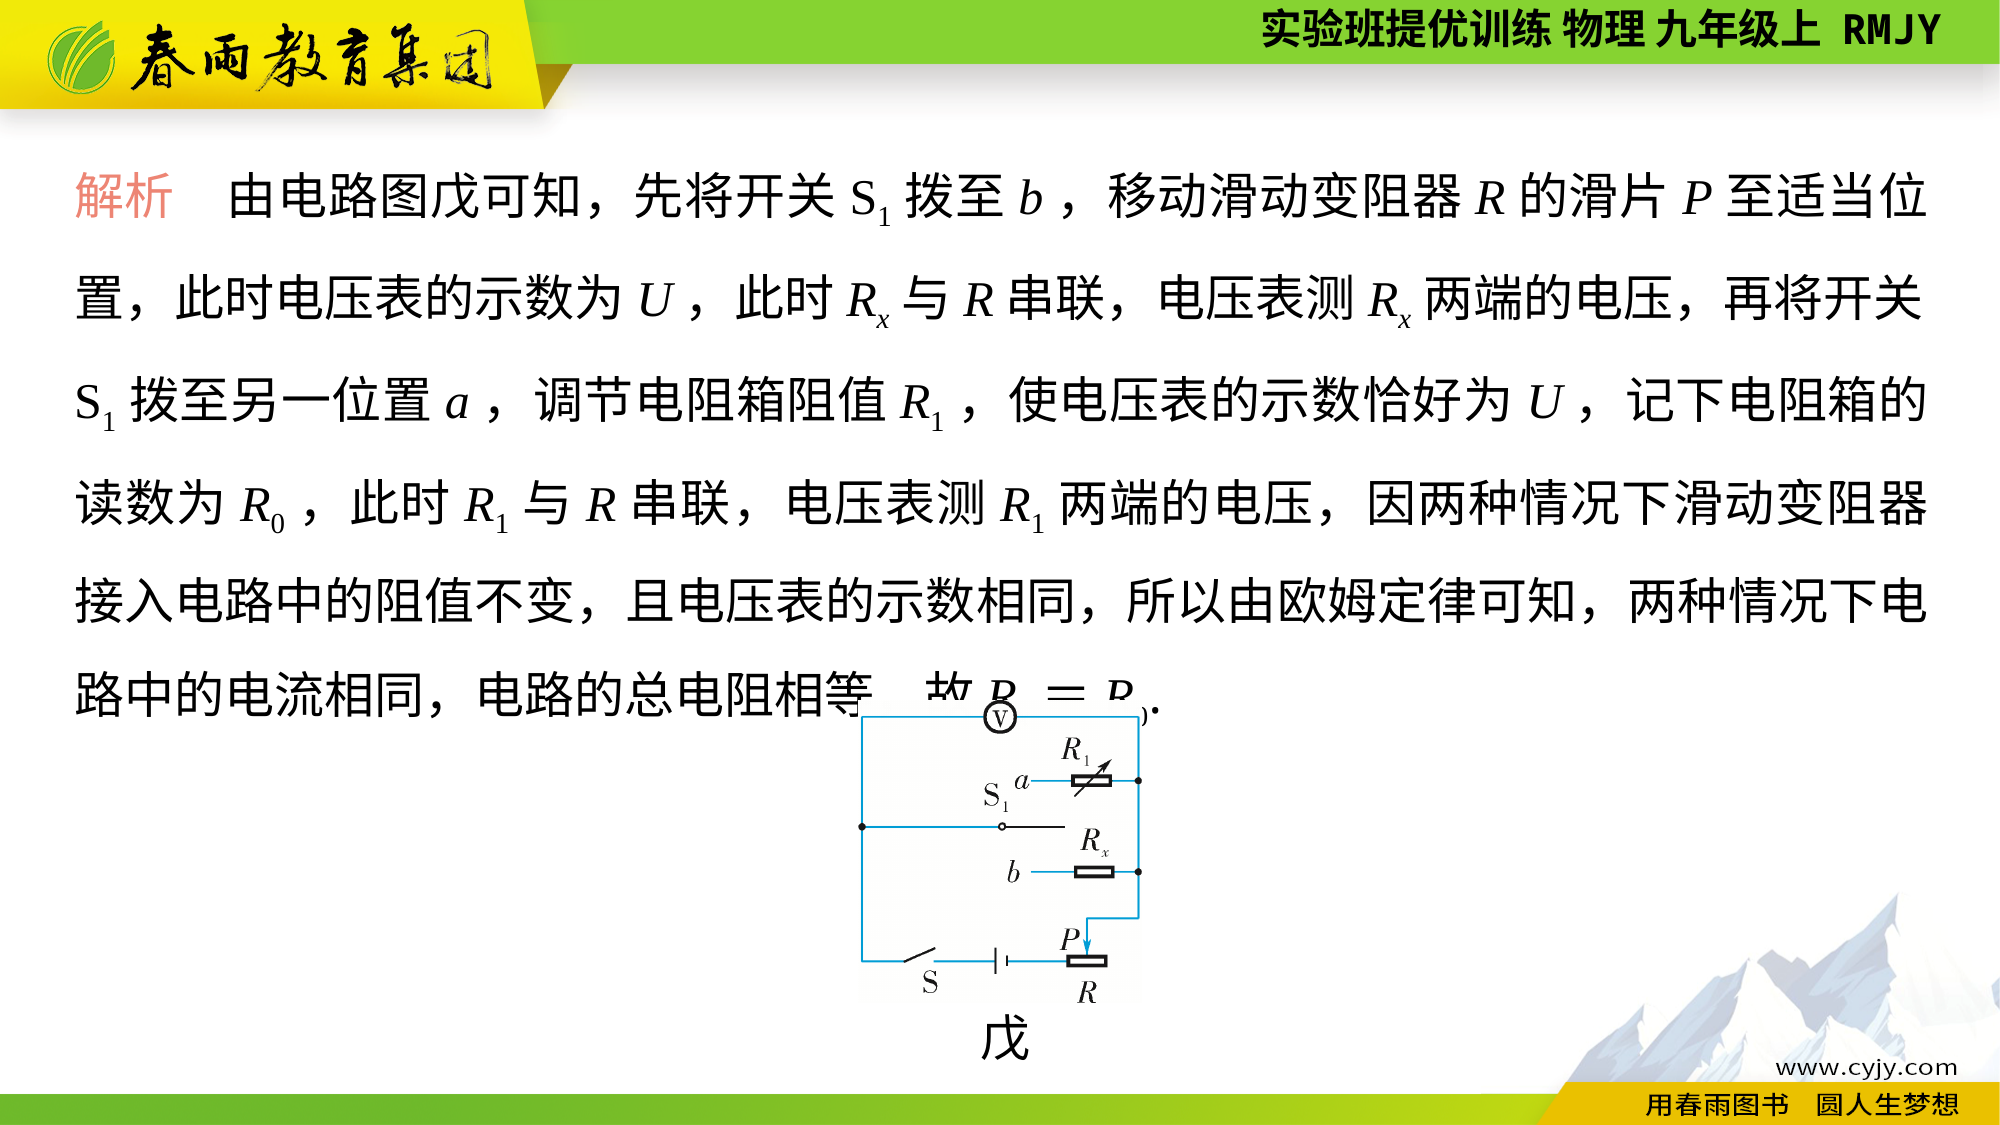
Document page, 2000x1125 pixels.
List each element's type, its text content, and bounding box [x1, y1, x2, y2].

picture [0, 0, 2000, 1125]
list 解析 由电路图戊可知，先将开关S1拨至b，移动滑动变阻器R的滑片P至适当位置，此时电压表的示数为U，此时Rx与R串联，电压表测Rx两端的电压，再将开关S1拨至另一位置a，调节电阻箱阻值R1，使电压表的示数恰好为U，记下电阻箱的读数为R0，此时R1与R串联，电压表测R1两端的电压，因两种情况下滑动变阻器接入电路中的阻值不变，且电压表的示数相同，所以由欧姆定律可知，两种情况下电路中的电流相同，电路的总电阻相等，故Rx＝R0. [59, 122, 1944, 672]
text_box 戊 [965, 1011, 1046, 1074]
